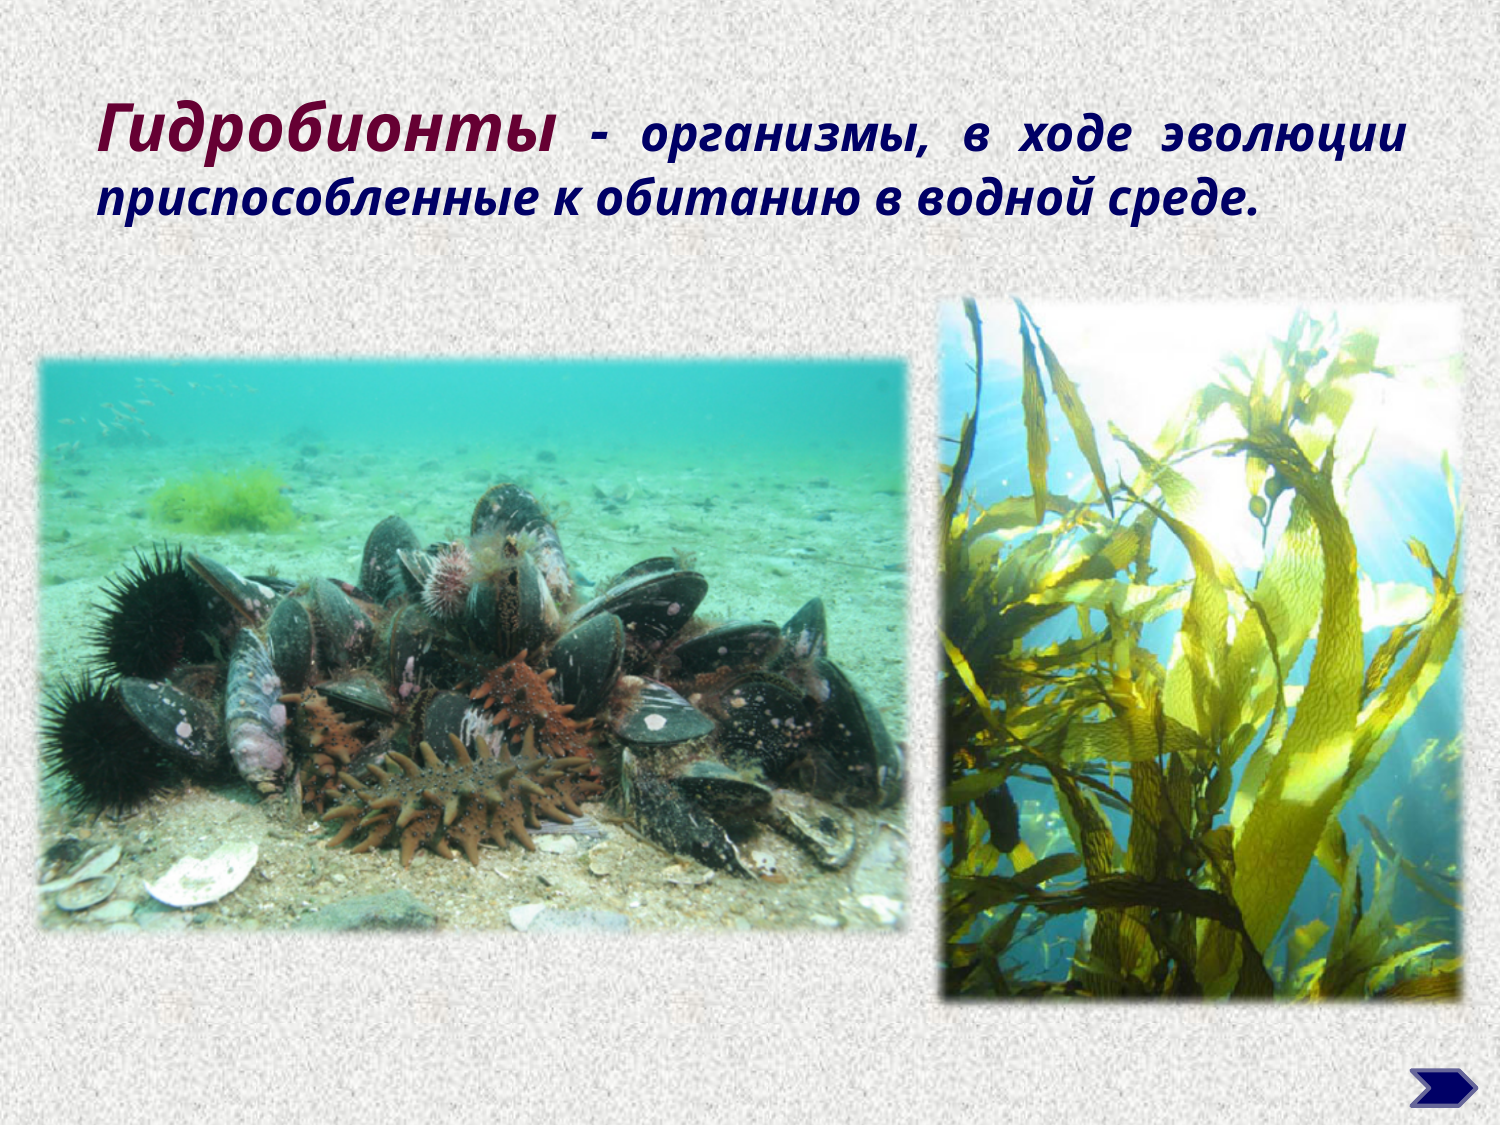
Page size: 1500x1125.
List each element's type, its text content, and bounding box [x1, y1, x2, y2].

text_box Гидробионты - организмы, в ходе эволюции приспособленные к обитанию в водной среде. [51, 52, 1425, 257]
picture [0, 0, 1500, 1125]
text_box [1409, 1068, 1479, 1108]
